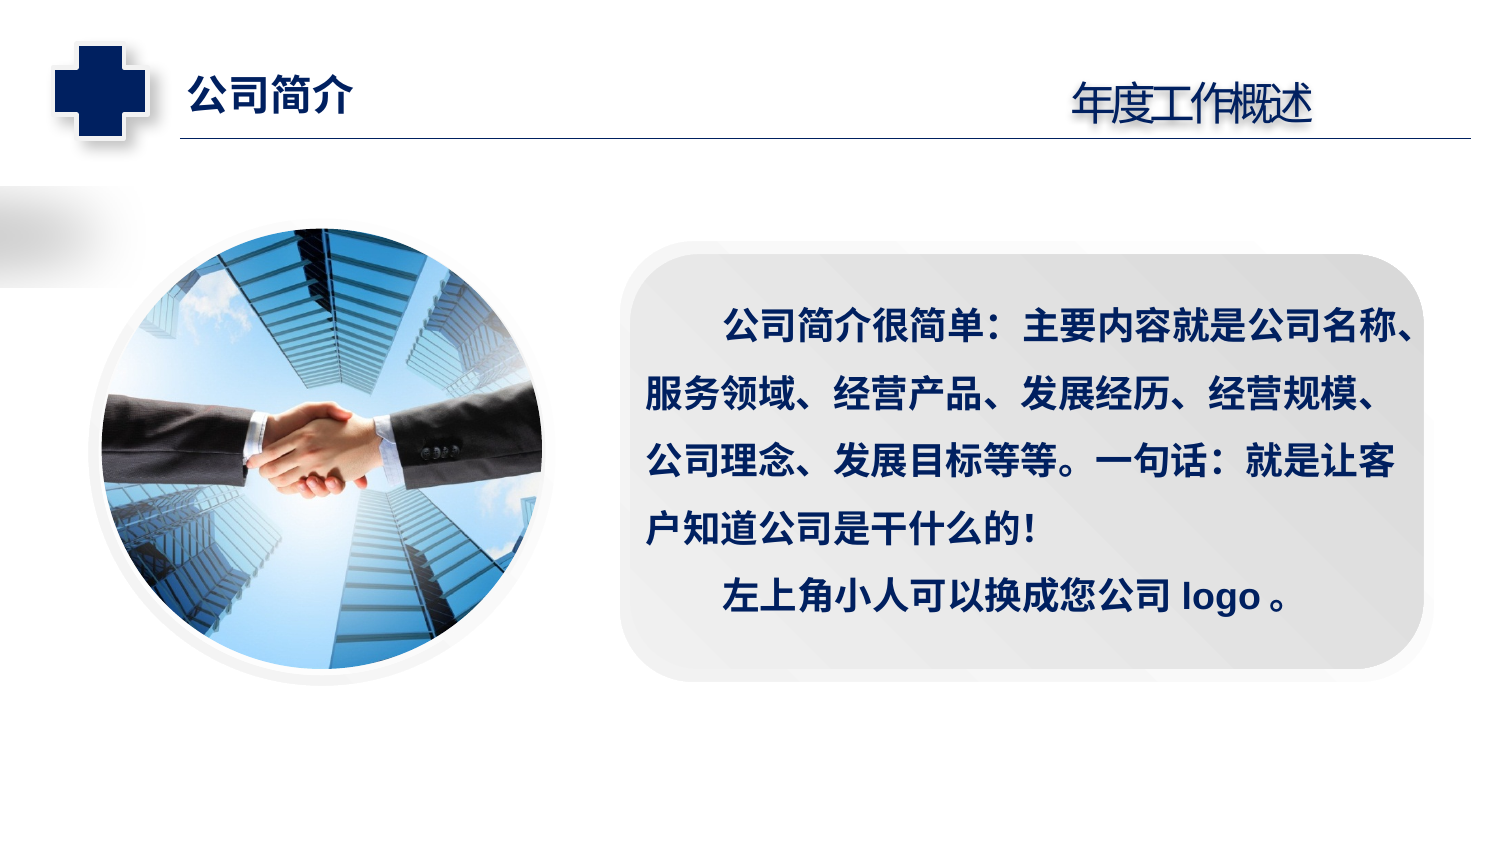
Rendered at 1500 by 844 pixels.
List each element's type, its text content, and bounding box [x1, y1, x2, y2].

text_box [88, 218, 556, 686]
text_box 年度工作概述 [1055, 67, 1329, 138]
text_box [619, 241, 1434, 682]
text_box 公司简介 [171, 60, 369, 126]
